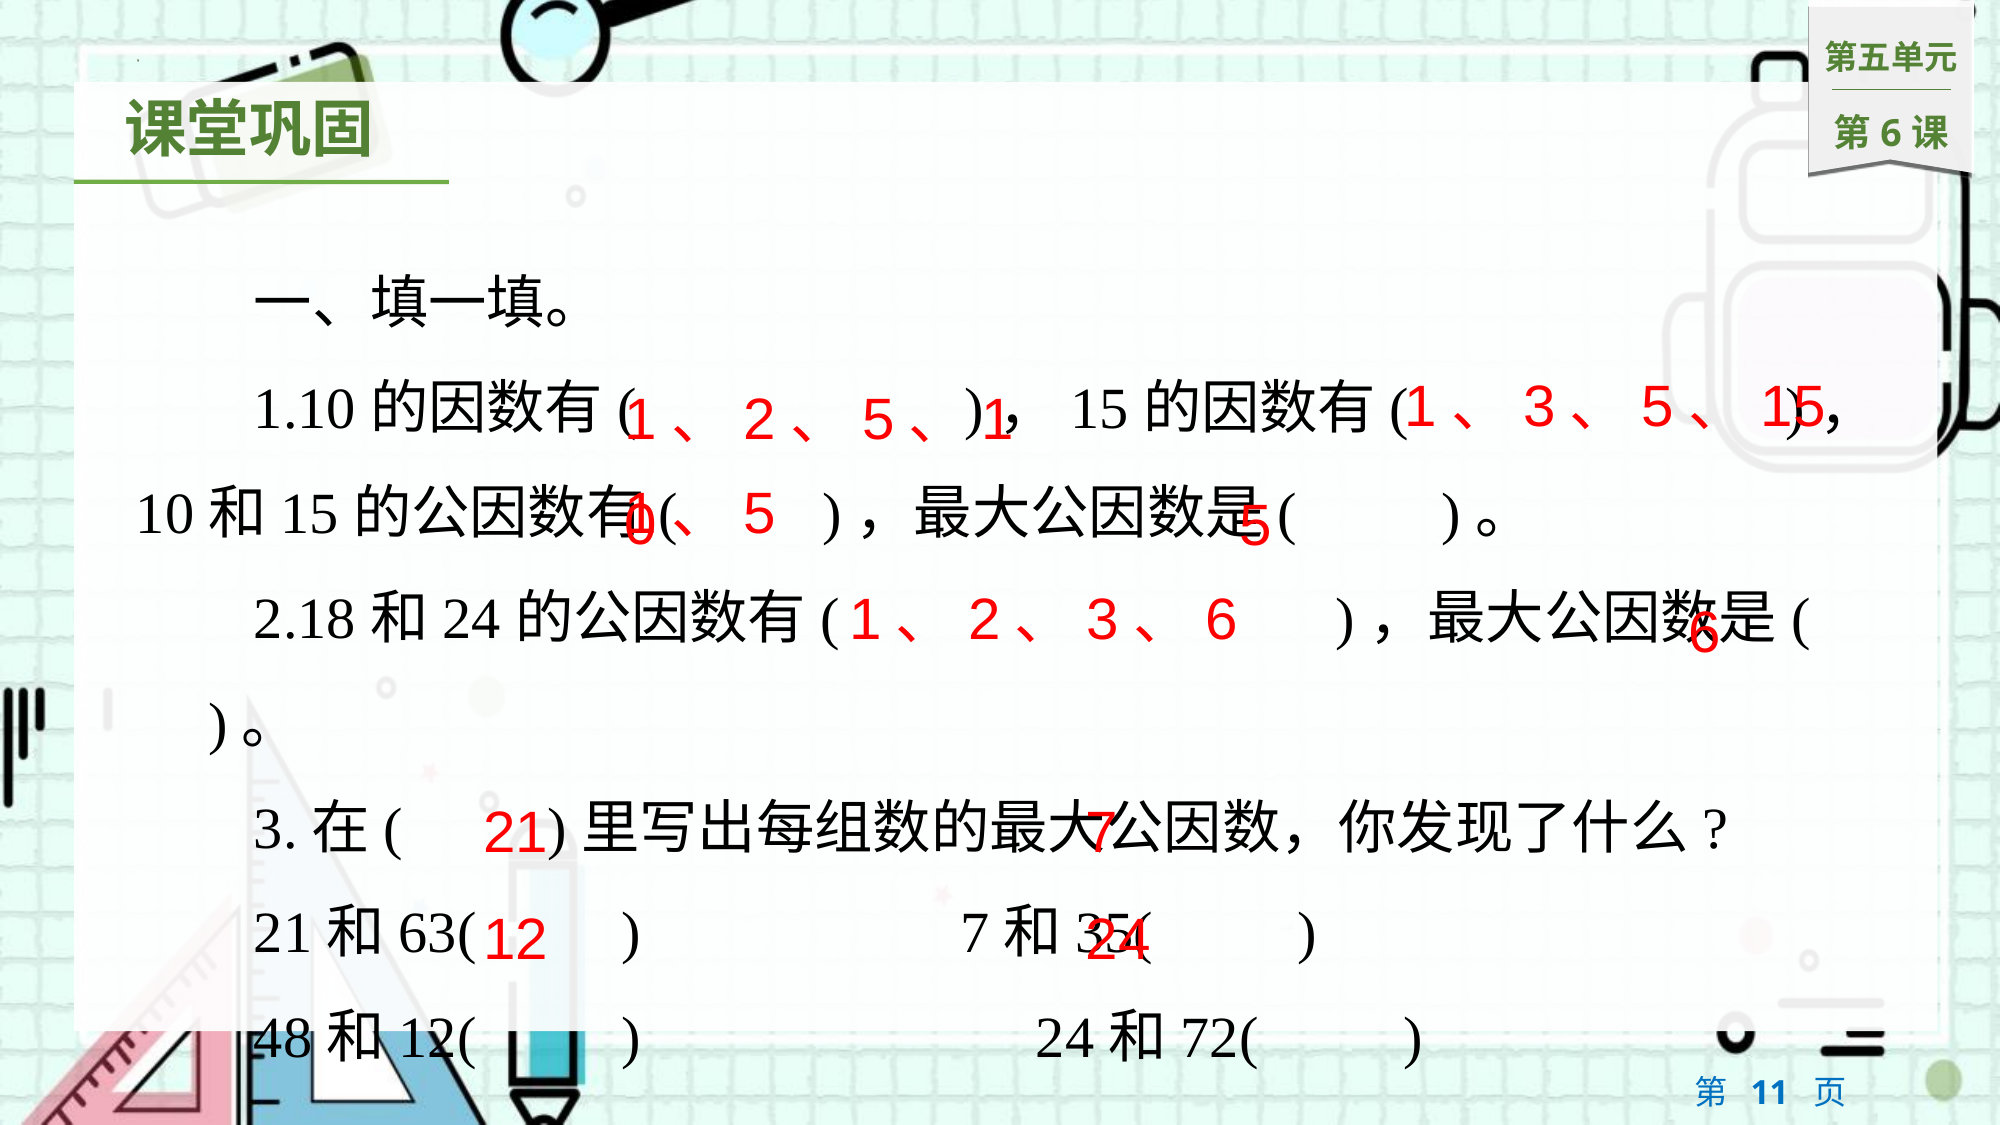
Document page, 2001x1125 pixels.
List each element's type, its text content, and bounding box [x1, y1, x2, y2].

text_box 12 [468, 858, 681, 965]
text_box 1、3、5、15 [1389, 326, 1863, 432]
text_box 1、2、3、6 [834, 538, 1308, 645]
text_box 6 [1673, 551, 1886, 657]
picture [1938, 168, 1971, 176]
list 1、2、5、10 [610, 338, 1060, 445]
list 一、填一填。 1.10的因数有( )，15的因数有( )，10和15的公因数有( )，最大公因数是( )。 2.18和24的公因数有( )，最大公因数是( )。 3.在( )里写出每组数的最大公因数，你发现了什么? 21和63( ) 7和35( ) 48和12( ) 24和72( ) [121, 222, 1903, 985]
text_box 24 [1070, 858, 1284, 965]
text_box 5 [1224, 445, 1437, 551]
text_box 1、5 [610, 432, 823, 538]
picture [0, 0, 2000, 1125]
text_box 21 [468, 751, 681, 857]
text_box 7 [1070, 751, 1284, 857]
